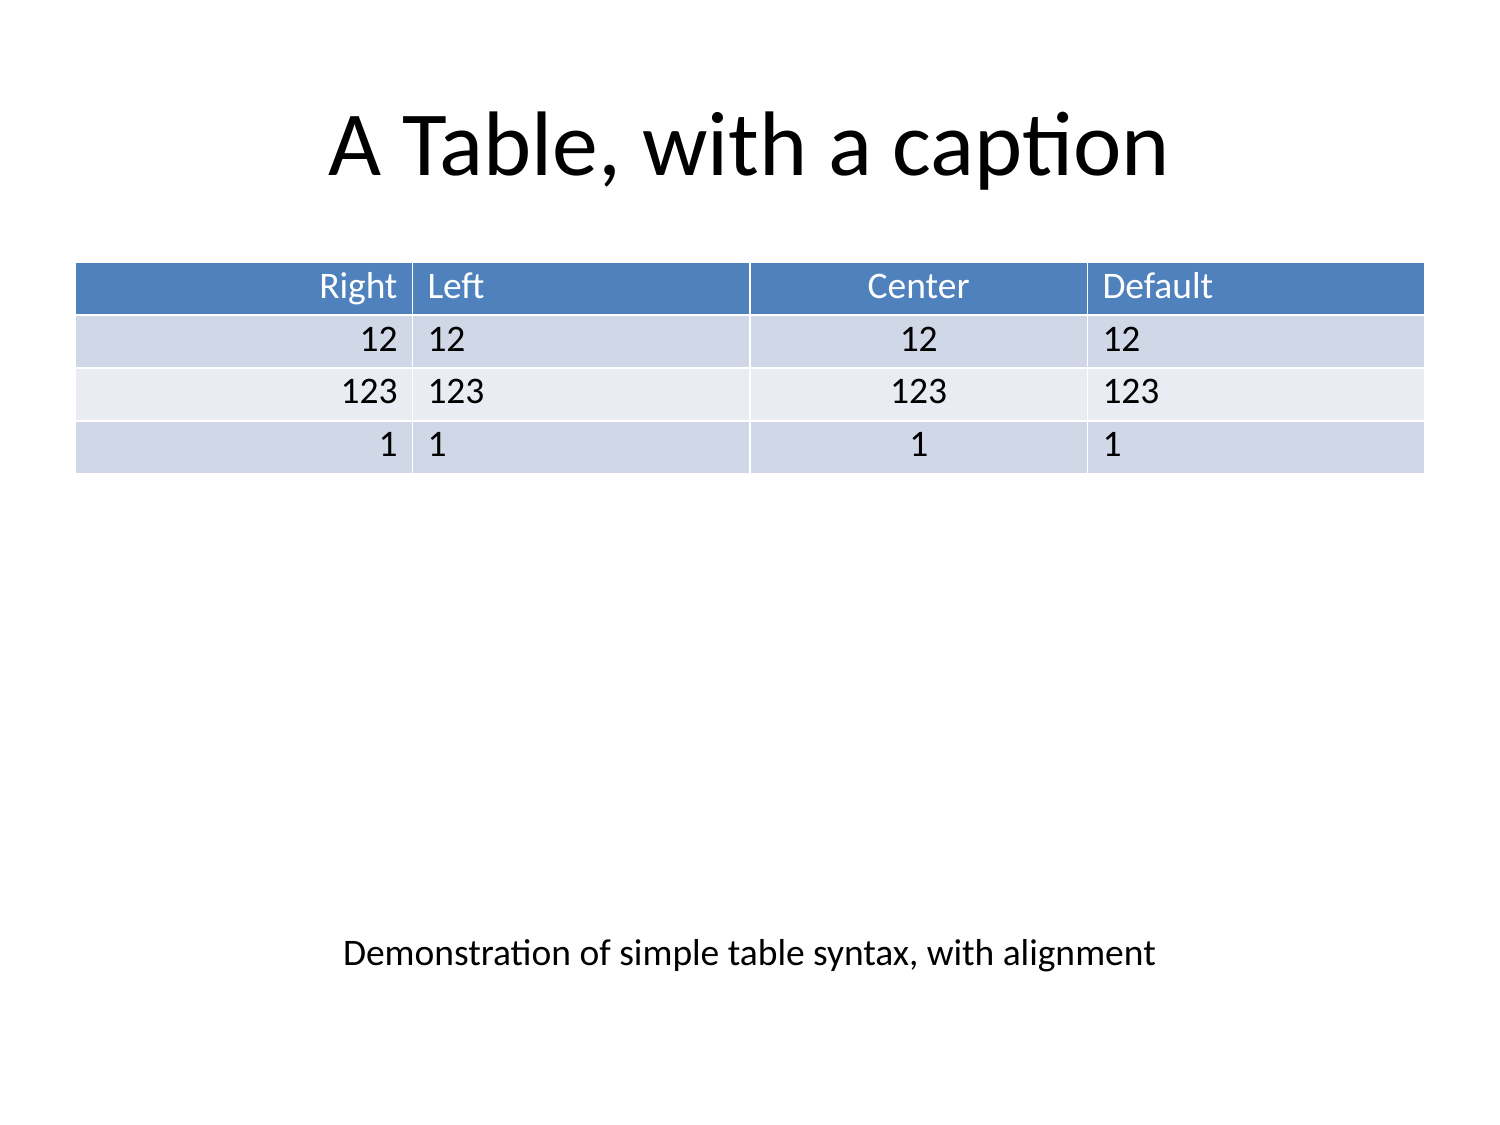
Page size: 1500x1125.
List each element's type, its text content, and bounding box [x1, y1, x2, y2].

table_cell 1 [76, 422, 412, 473]
table_header Right [76, 263, 412, 314]
table_cell 12 [76, 316, 412, 367]
table_header Default [1088, 263, 1424, 314]
table_cell 12 [1088, 316, 1424, 367]
table_cell 12 [751, 316, 1087, 367]
table_header Center [751, 263, 1087, 314]
table_cell 1 [751, 422, 1087, 473]
table_cell 12 [413, 316, 749, 367]
table_cell 123 [1088, 369, 1424, 420]
table_cell 1 [413, 422, 749, 473]
table_cell 123 [413, 369, 749, 420]
title A Table, with a caption [75, 45, 1425, 233]
table_cell 123 [751, 369, 1087, 420]
text_box Demonstration of simple table syntax, with alignment [74, 920, 1425, 1005]
table_cell 1 [1088, 422, 1424, 473]
table_header Left [413, 263, 749, 314]
table_cell 123 [76, 369, 412, 420]
